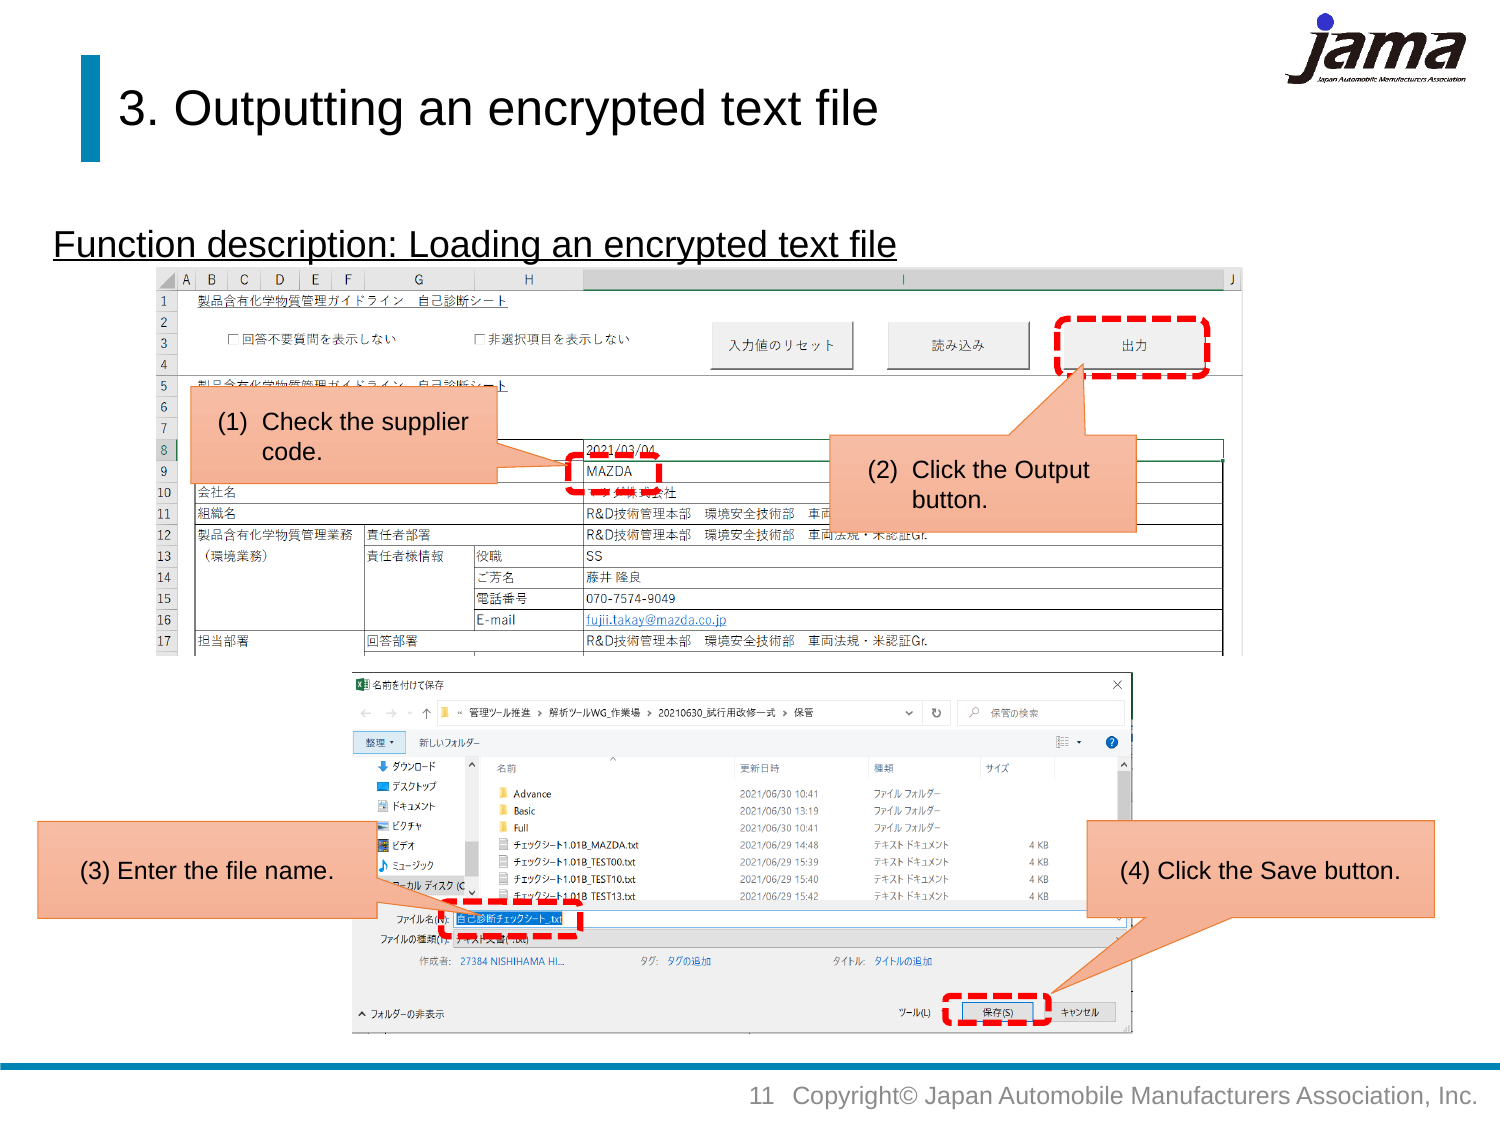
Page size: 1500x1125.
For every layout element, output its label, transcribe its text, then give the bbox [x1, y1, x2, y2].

list Function description: Loading an encrypted text file [37, 217, 1332, 288]
footer Copyright© Japan Automobile Manufacturers Association, Inc. [931, 1065, 1500, 1125]
text_box (4) Click the Save button. [1133, 820, 1435, 960]
picture [156, 267, 1243, 656]
picture [352, 672, 1133, 1034]
title 3. Outputting an encrypted text file [103, 59, 1397, 159]
text_box (3) Enter the file name. [37, 820, 352, 919]
picture [1285, 13, 1466, 84]
slide_number 11 [592, 1065, 931, 1125]
